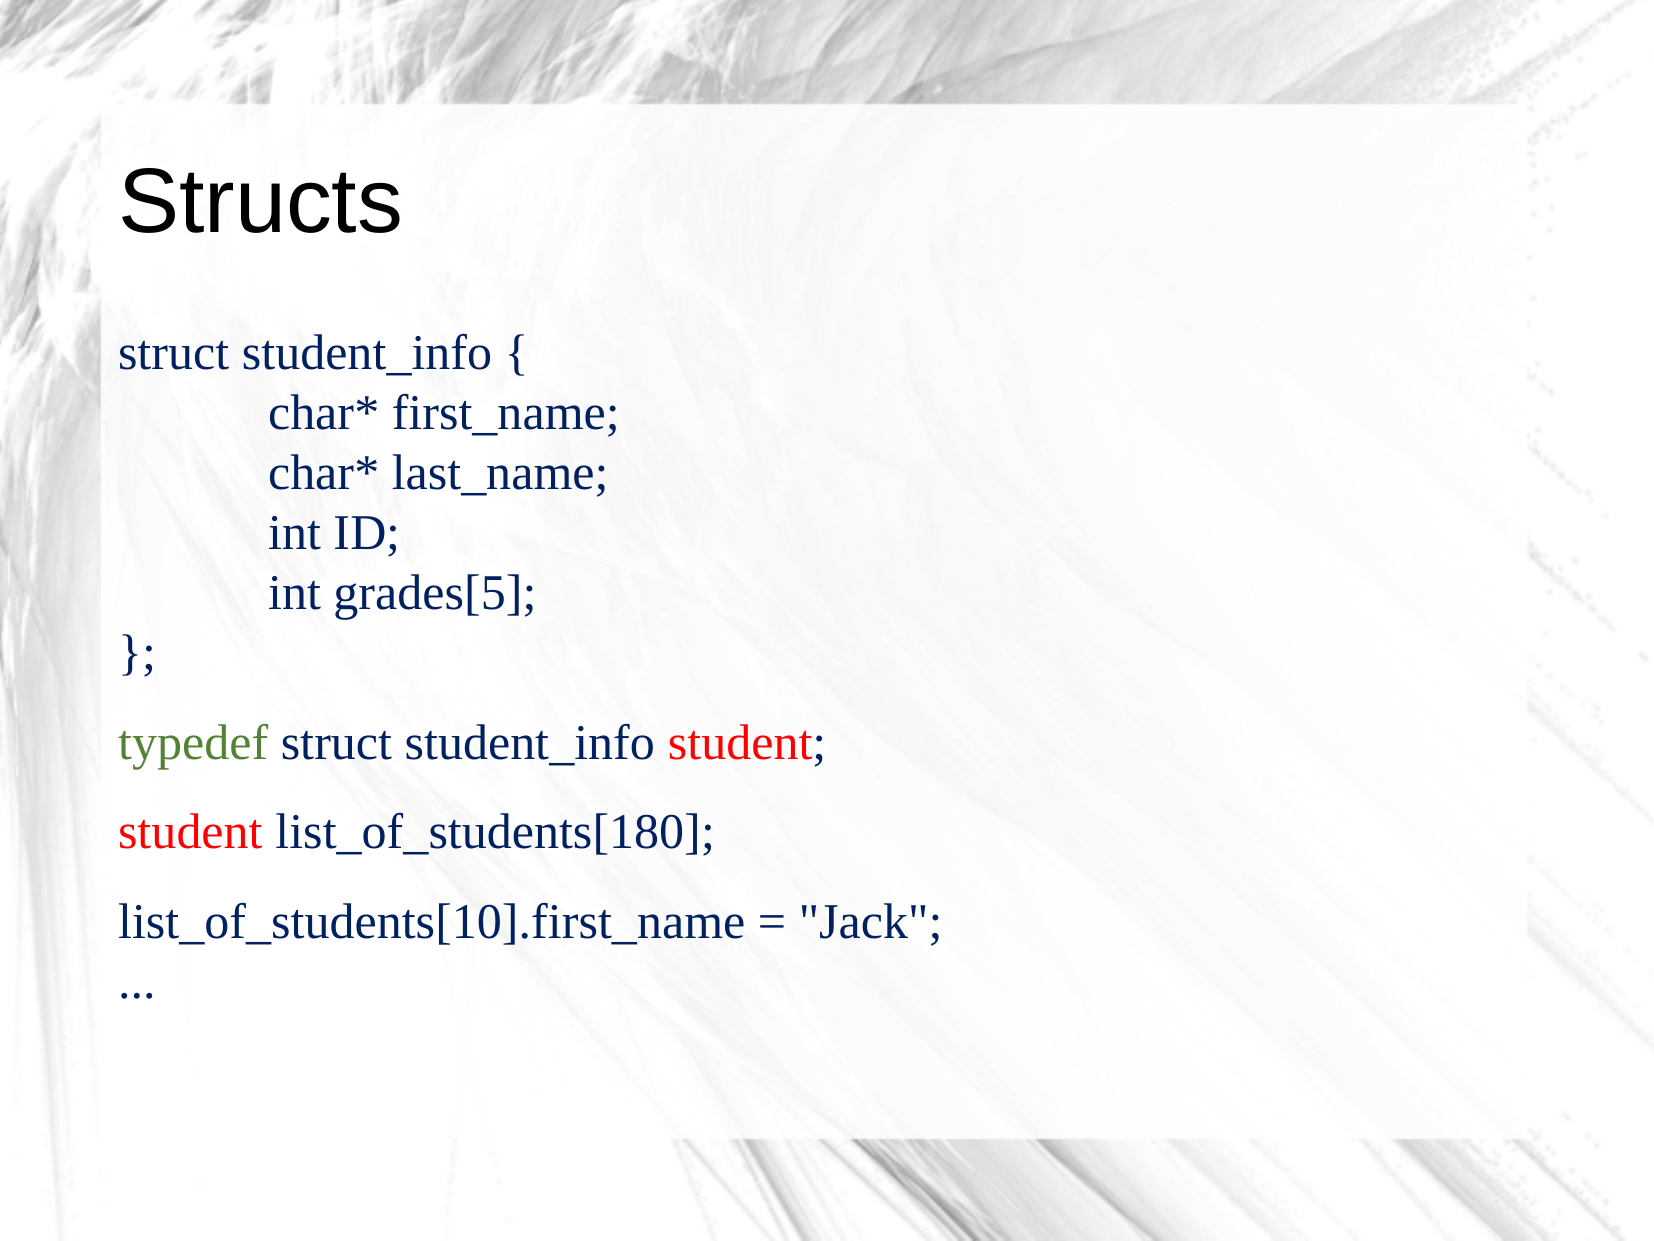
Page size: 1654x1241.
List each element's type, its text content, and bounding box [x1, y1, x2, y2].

title Structs [118, 112, 1506, 281]
list struct student_info { char* first_name; char* last_name; int ID; int grades[5]; }; typedef struct student_info student; student list_of_students[180]; list_of_students[10].first_name = "Jack"; ... [118, 319, 1571, 1109]
picture [0, 0, 1654, 1241]
